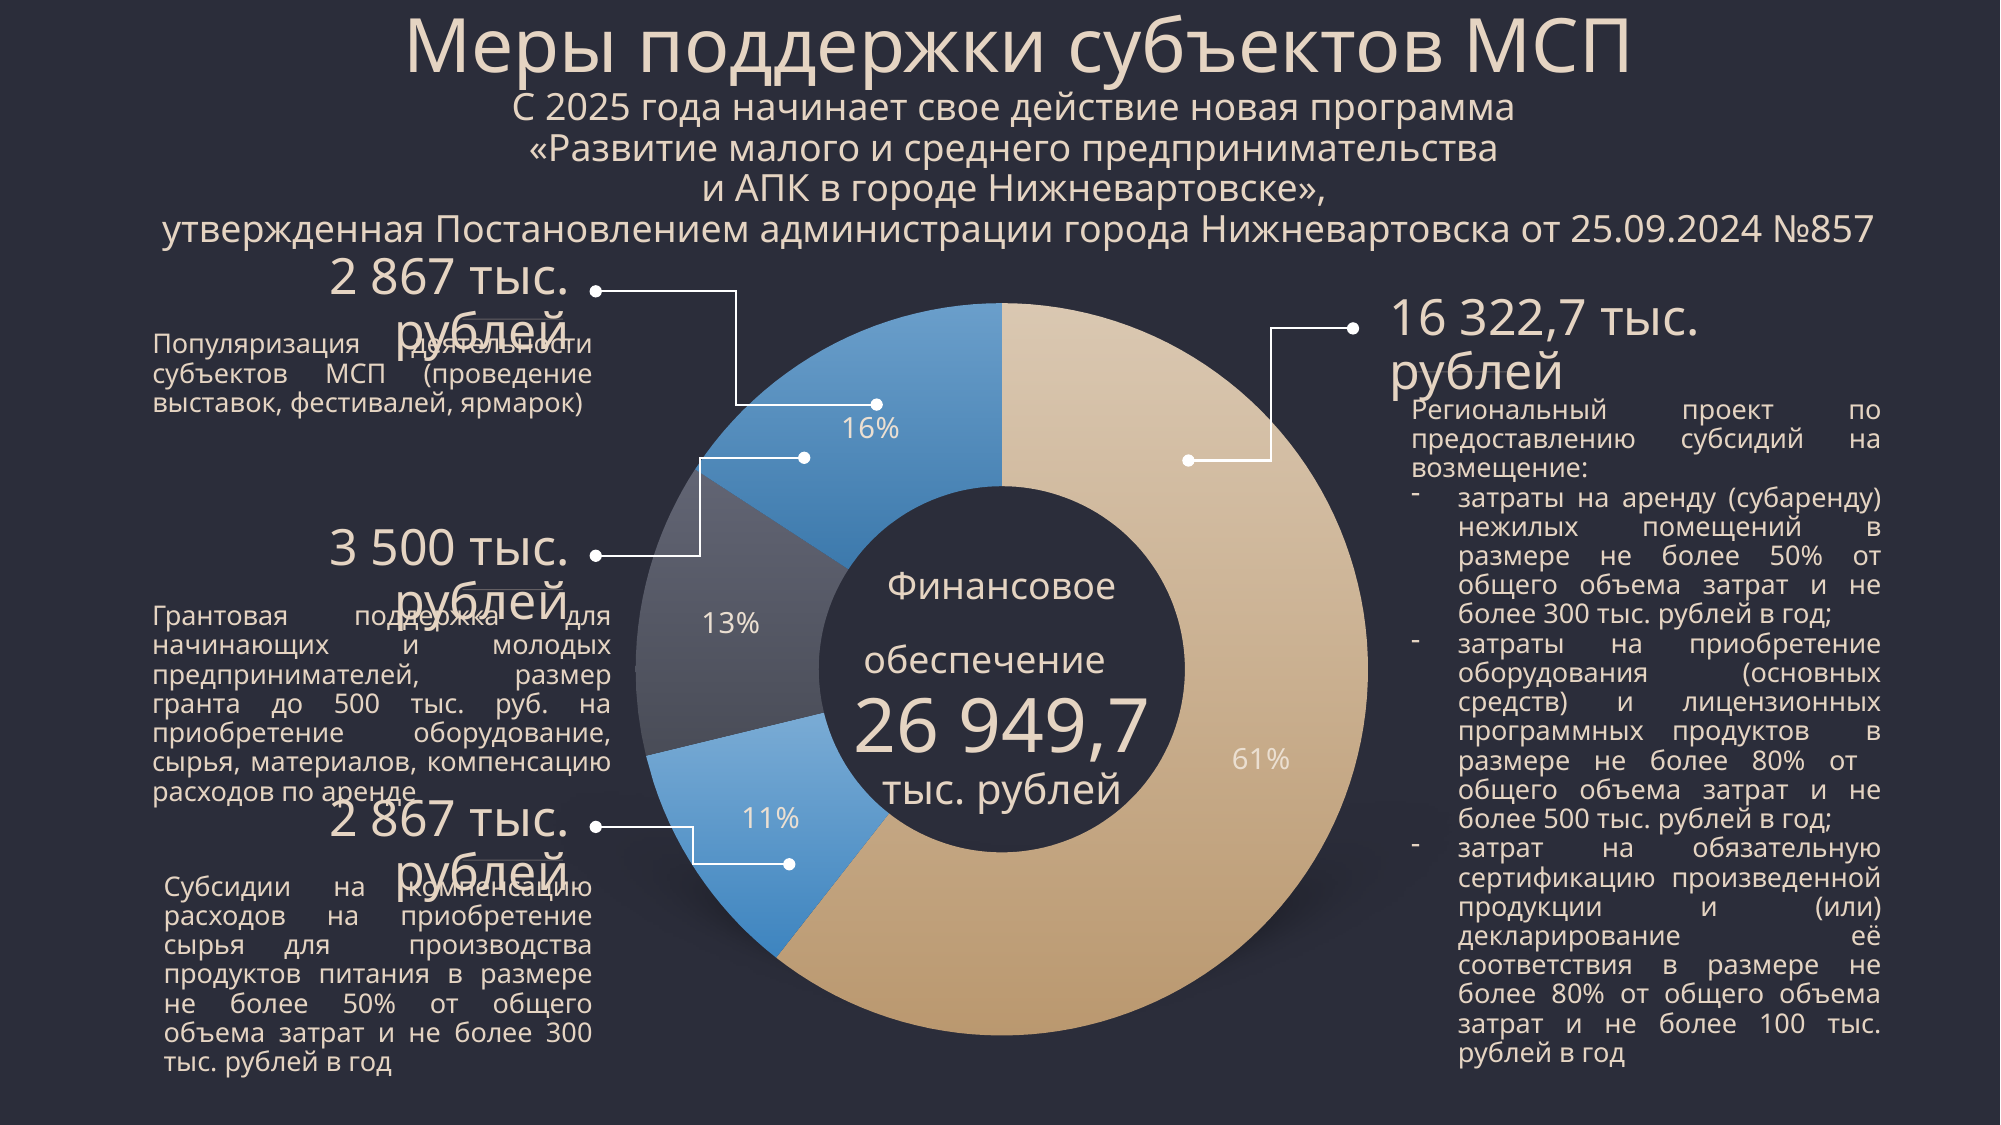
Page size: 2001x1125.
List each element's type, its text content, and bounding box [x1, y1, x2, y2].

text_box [137, 785, 790, 1052]
text_box Грантовая поддержка для начинающих и молодых предпринимателей, размер гранта до 500 тыс. руб. на приобретение оборудование, сырья, материалов, компенсацию расходов по аренде [137, 655, 429, 775]
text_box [137, 457, 805, 655]
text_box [137, 244, 877, 500]
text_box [1188, 284, 1896, 1051]
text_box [429, 287, 1575, 1068]
title Меры поддержки субъектов МСП С 2025 года начинает свое действие новая программа «Развитие малого и среднего предпринимательства и АПК в городе Нижневартовске», утвержденная Постановлением администрации города Нижневартовска от 25.09.2024 №857 [49, 0, 1989, 245]
